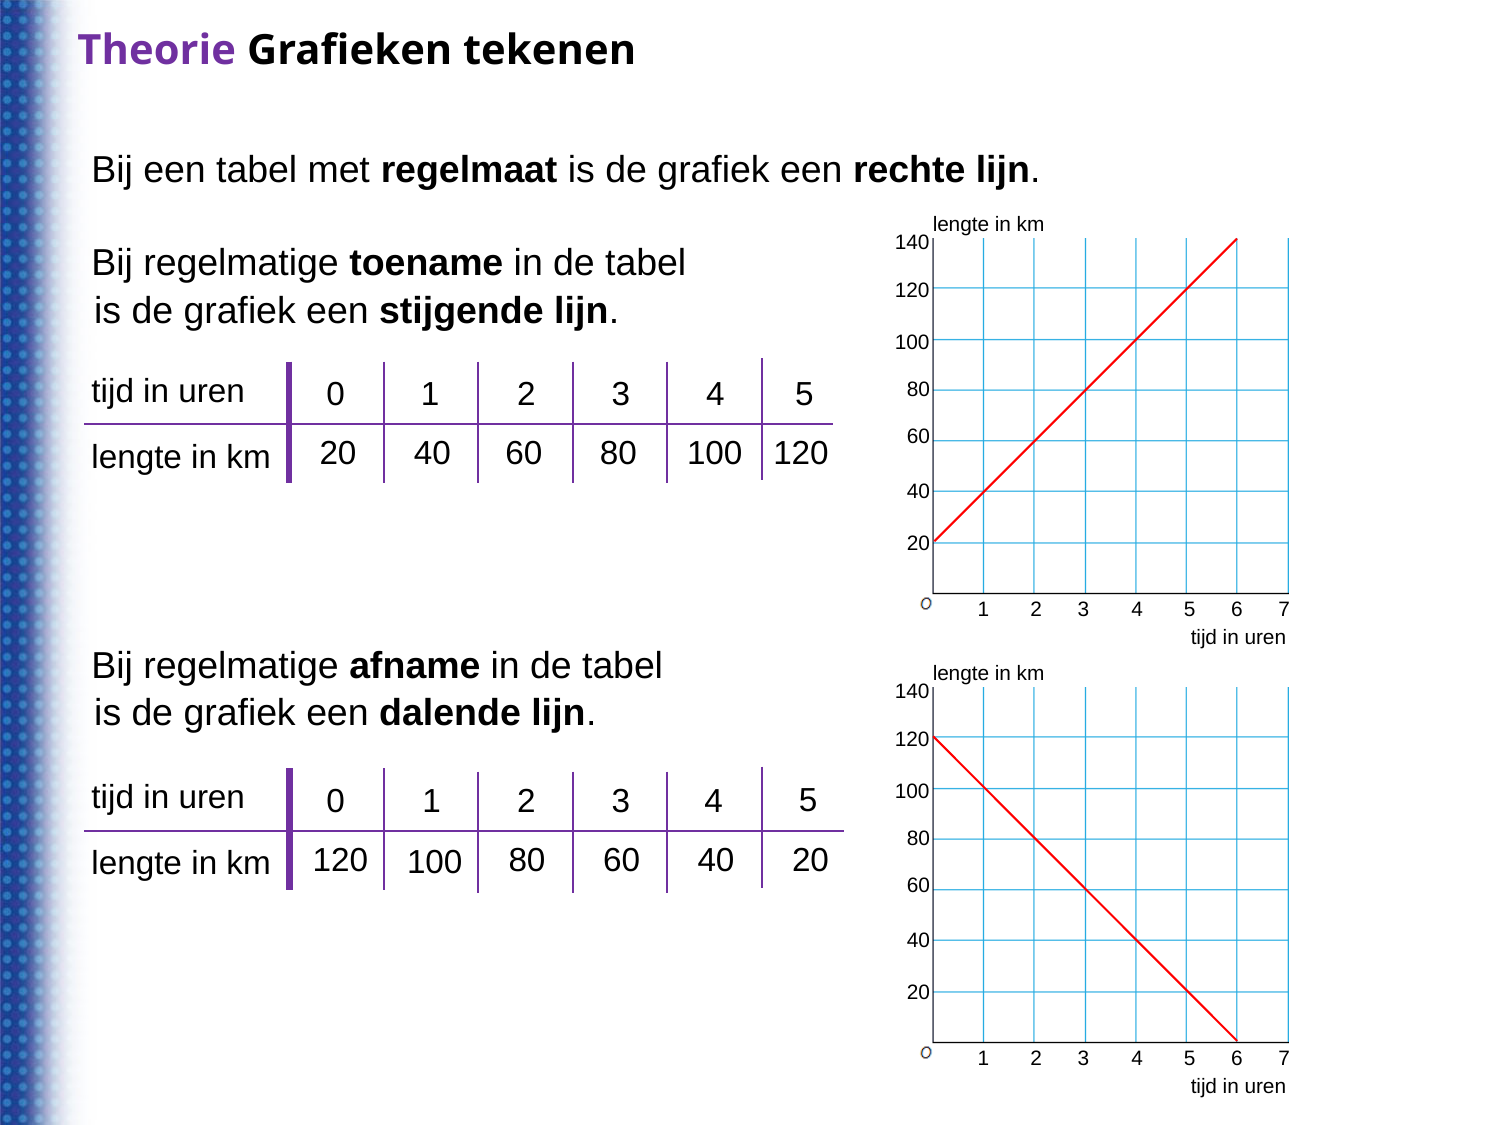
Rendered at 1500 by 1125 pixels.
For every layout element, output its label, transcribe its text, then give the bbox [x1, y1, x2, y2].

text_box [932, 735, 1238, 1042]
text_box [934, 238, 1238, 542]
text_box Bij een tabel met regelmaat is de grafiek een rechte lijn. [76, 137, 1376, 197]
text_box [76, 766, 845, 894]
text_box is de grafiek een dalende lijn. [79, 680, 612, 741]
text_box is de grafiek een stijgende lijn. [79, 278, 635, 339]
picture [0, 0, 1500, 1125]
text_box Bij regelmatige toename in de tabel [76, 230, 727, 290]
text_box Theorie Grafieken tekenen [62, 15, 774, 81]
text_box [879, 202, 1306, 651]
text_box Bij regelmatige afname in de tabel [76, 633, 727, 693]
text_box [879, 651, 1306, 1107]
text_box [76, 357, 845, 484]
